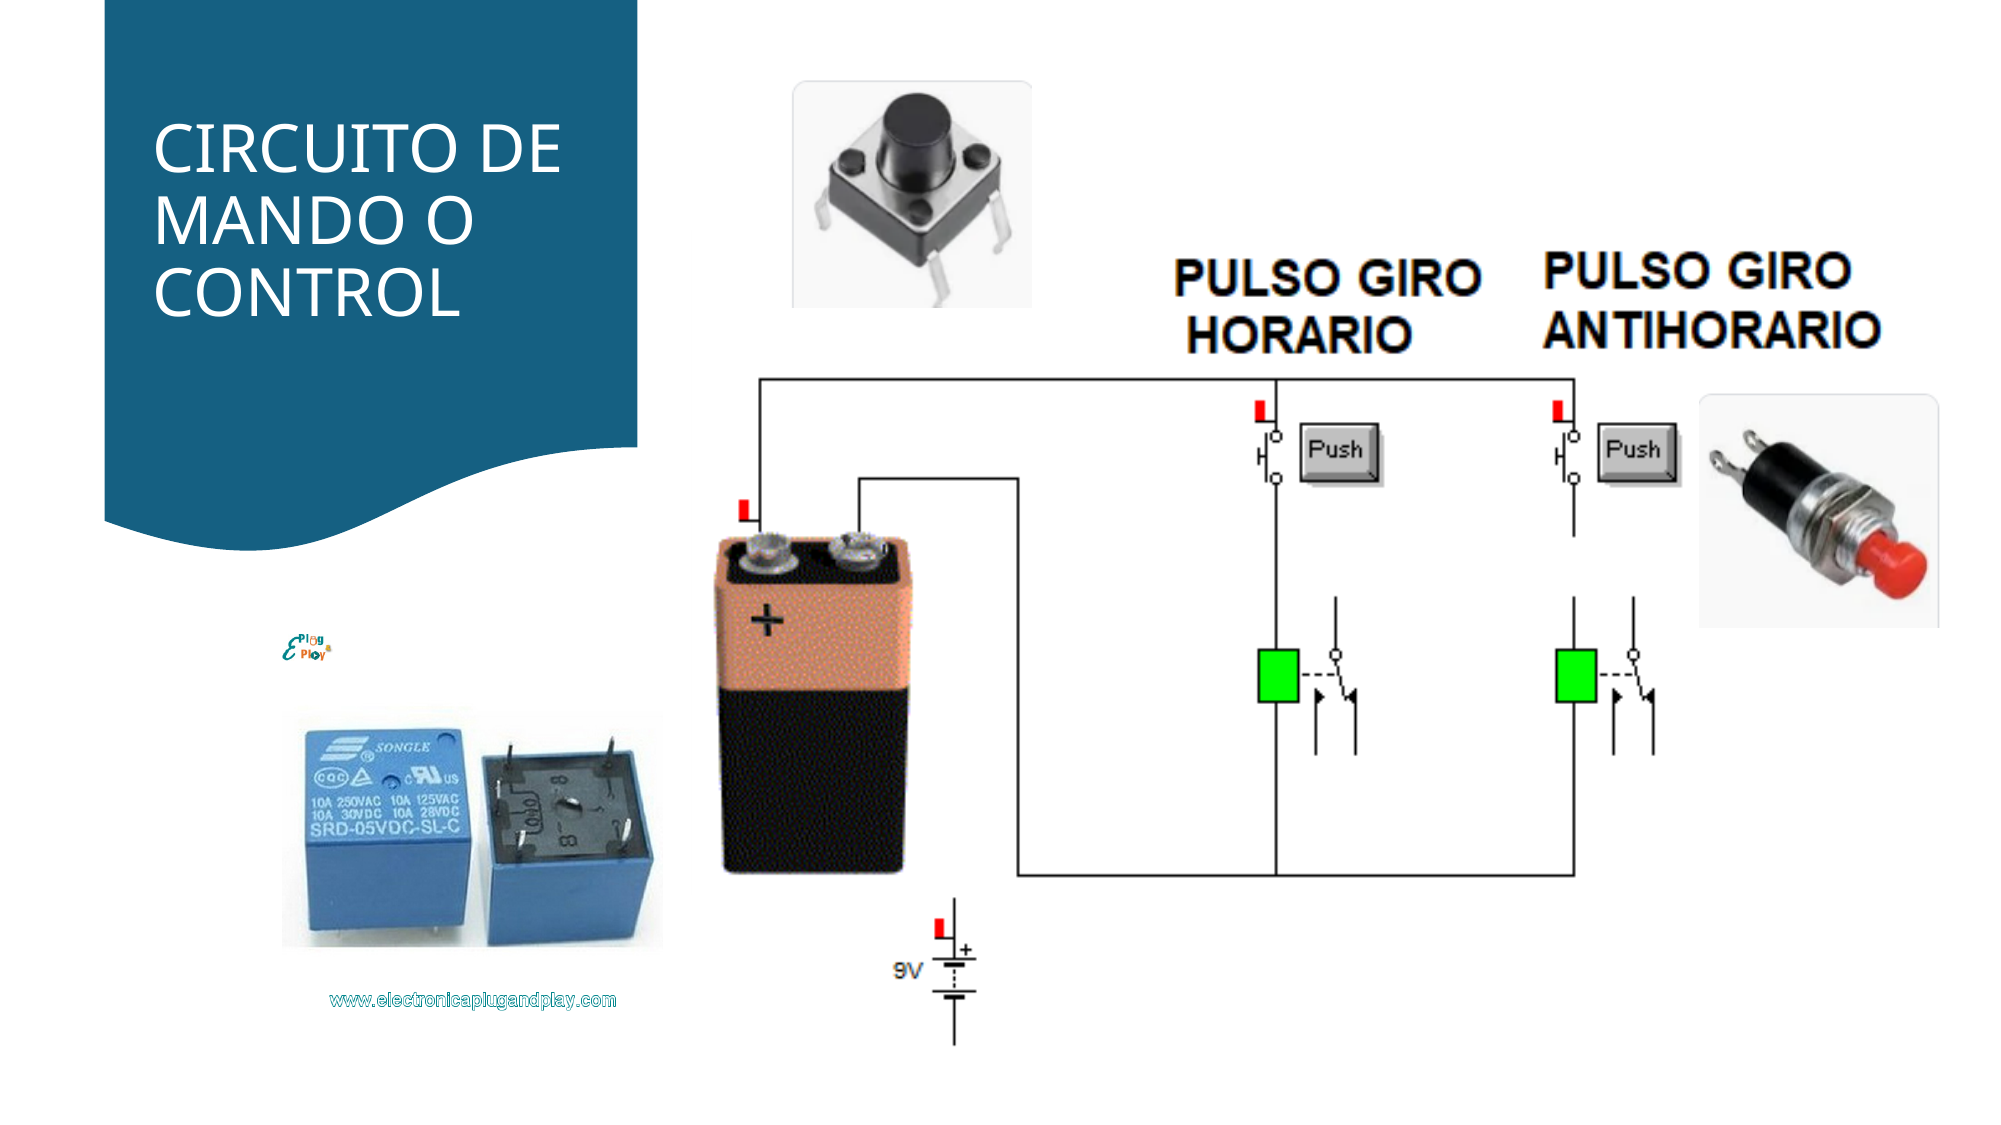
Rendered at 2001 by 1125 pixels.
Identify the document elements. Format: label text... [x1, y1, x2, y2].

title CIRCUITO DE MANDO O CONTROL [137, 28, 604, 417]
picture [282, 632, 663, 1014]
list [689, 229, 1897, 896]
text_box [103, 0, 640, 553]
picture [1699, 375, 1949, 628]
picture [782, 76, 1033, 309]
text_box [813, 879, 1001, 1068]
